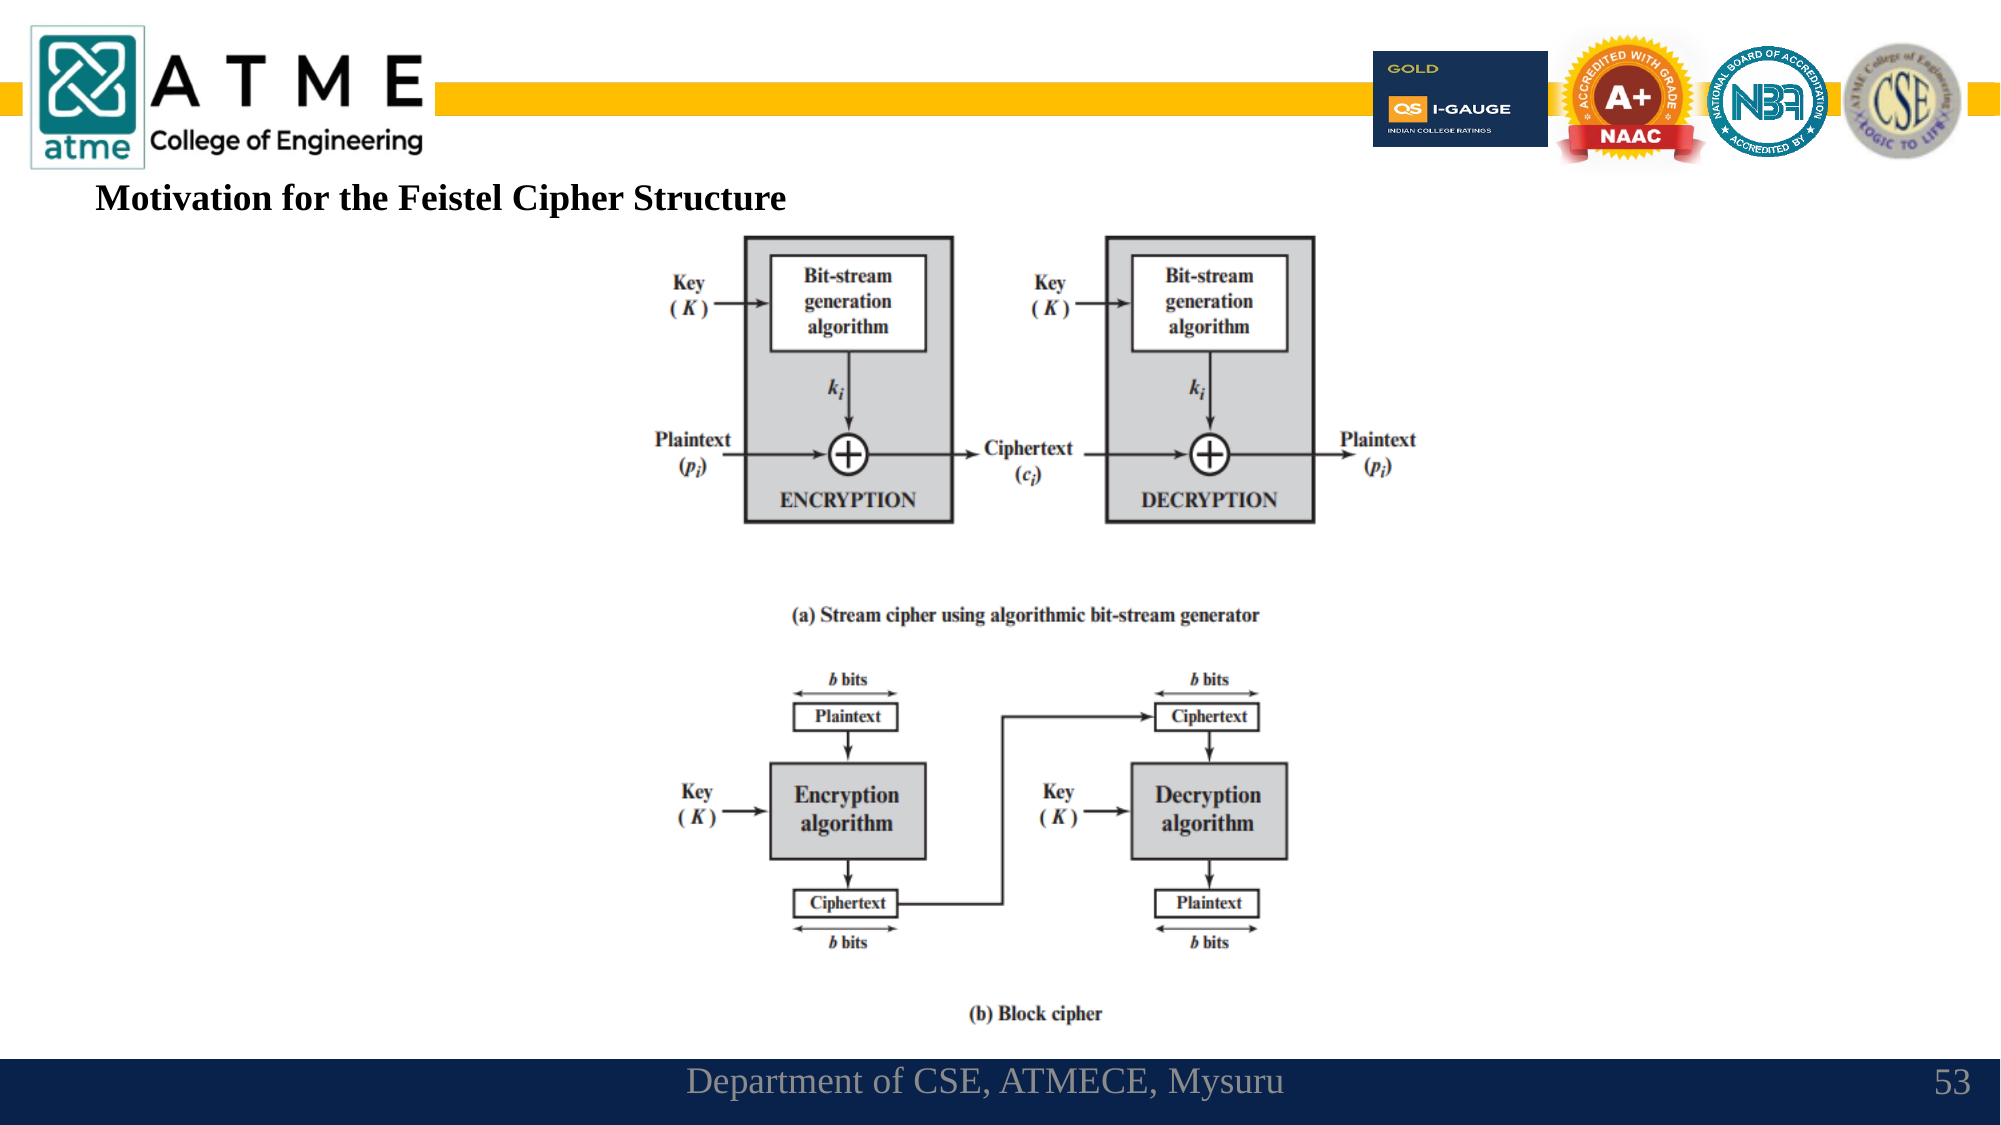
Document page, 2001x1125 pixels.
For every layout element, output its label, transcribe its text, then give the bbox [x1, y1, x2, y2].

picture [1840, 26, 1968, 176]
picture [639, 195, 1449, 1029]
picture [22, 15, 435, 178]
footer Department of CSE, ATMECE, Mysuru [501, 1056, 1470, 1102]
picture [0, 1059, 2001, 1125]
text_box Motivation for the Feistel Cipher Structure [80, 165, 1081, 225]
slide_number 53 [1511, 1057, 1972, 1103]
picture [1373, 20, 1828, 180]
